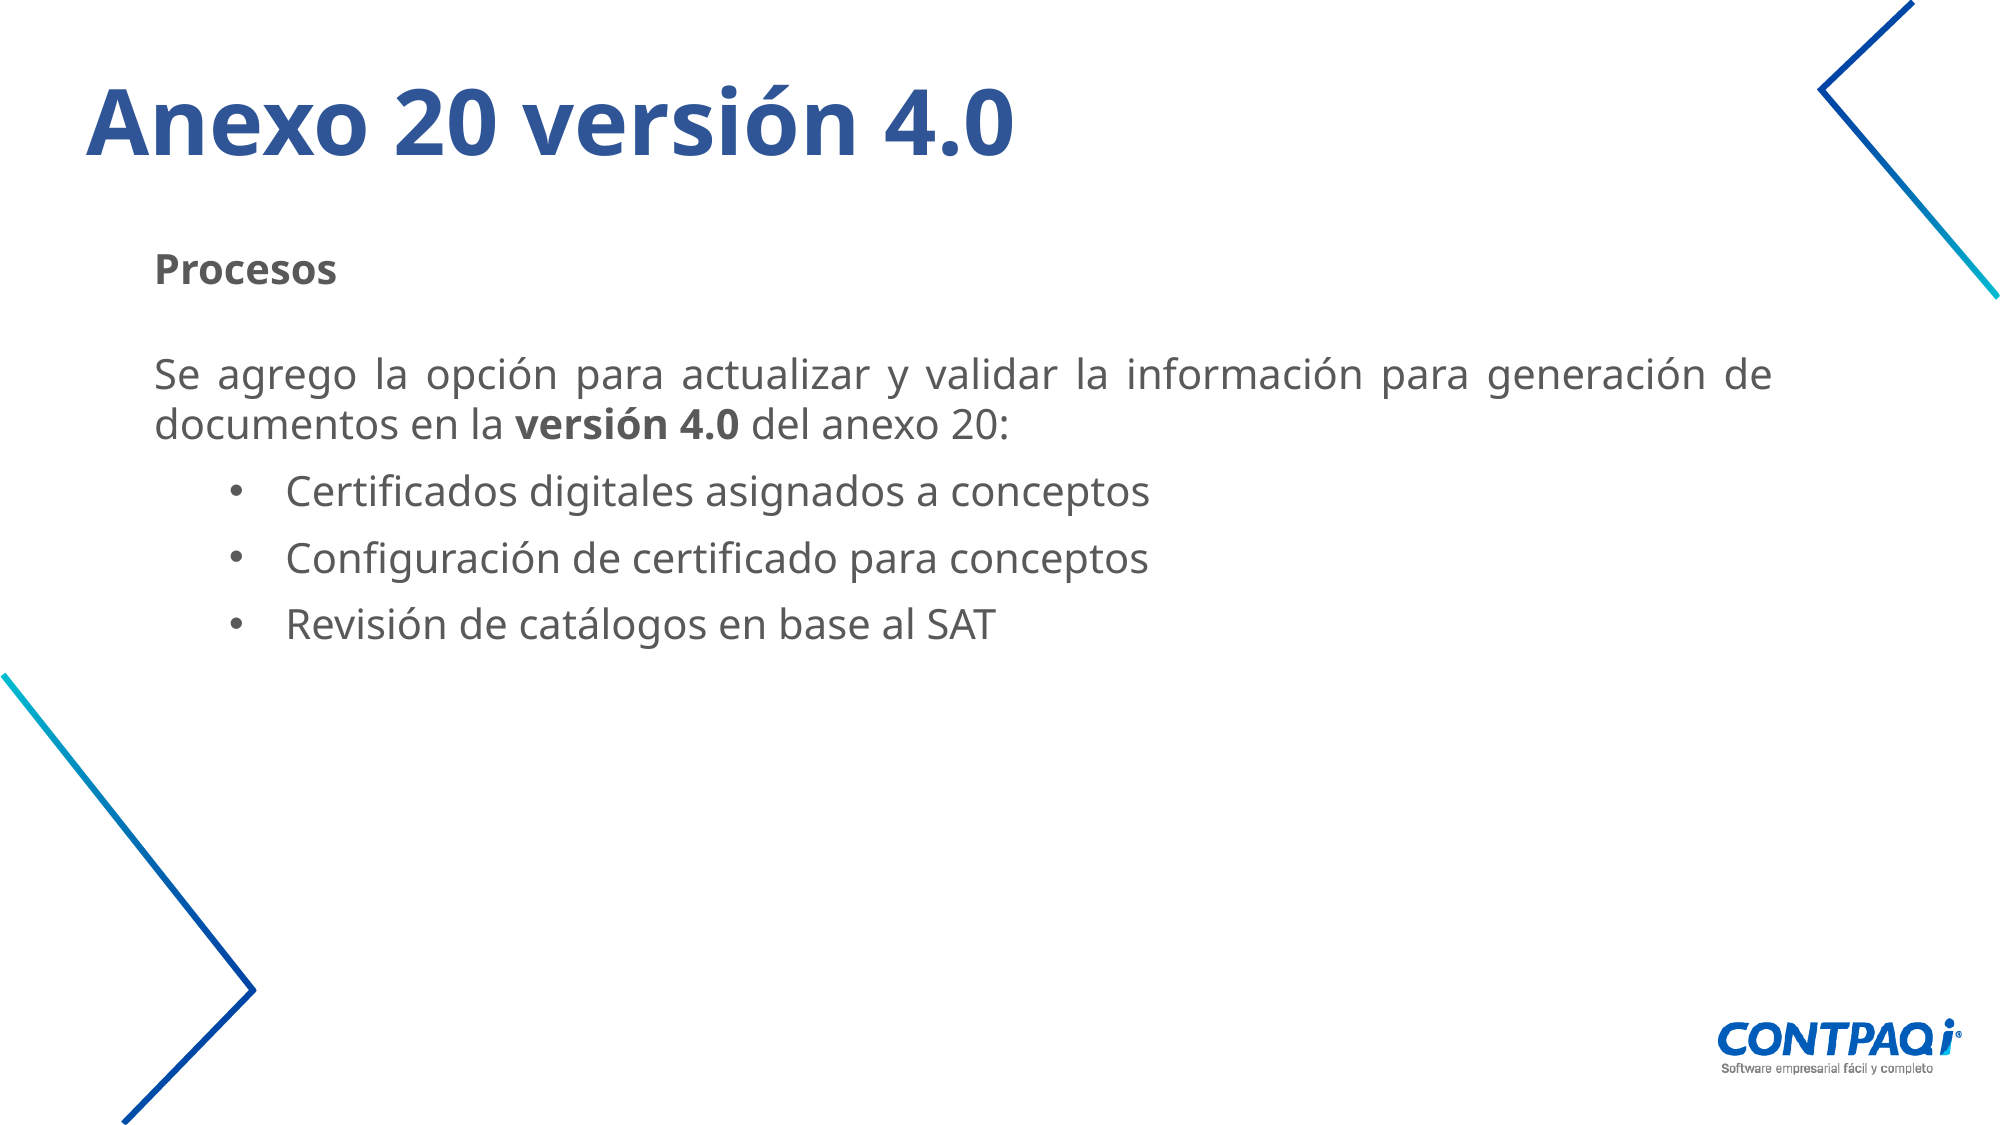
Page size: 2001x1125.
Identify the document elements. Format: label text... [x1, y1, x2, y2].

picture [1718, 1018, 1962, 1075]
text_box Procesos [139, 235, 1861, 301]
text_box Se agrego la opción para actualizar y validar la información para generación de documentos en la versión 4.0 del anexo 20: Certificados digitales asignados a conceptos Configuración de certificado para conceptos Revisión de catálogos en base al SAT [139, 340, 1789, 656]
picture [1816, 0, 2000, 300]
picture [0, 672, 257, 1125]
title Anexo 20 versión 4.0 [71, 53, 1372, 197]
